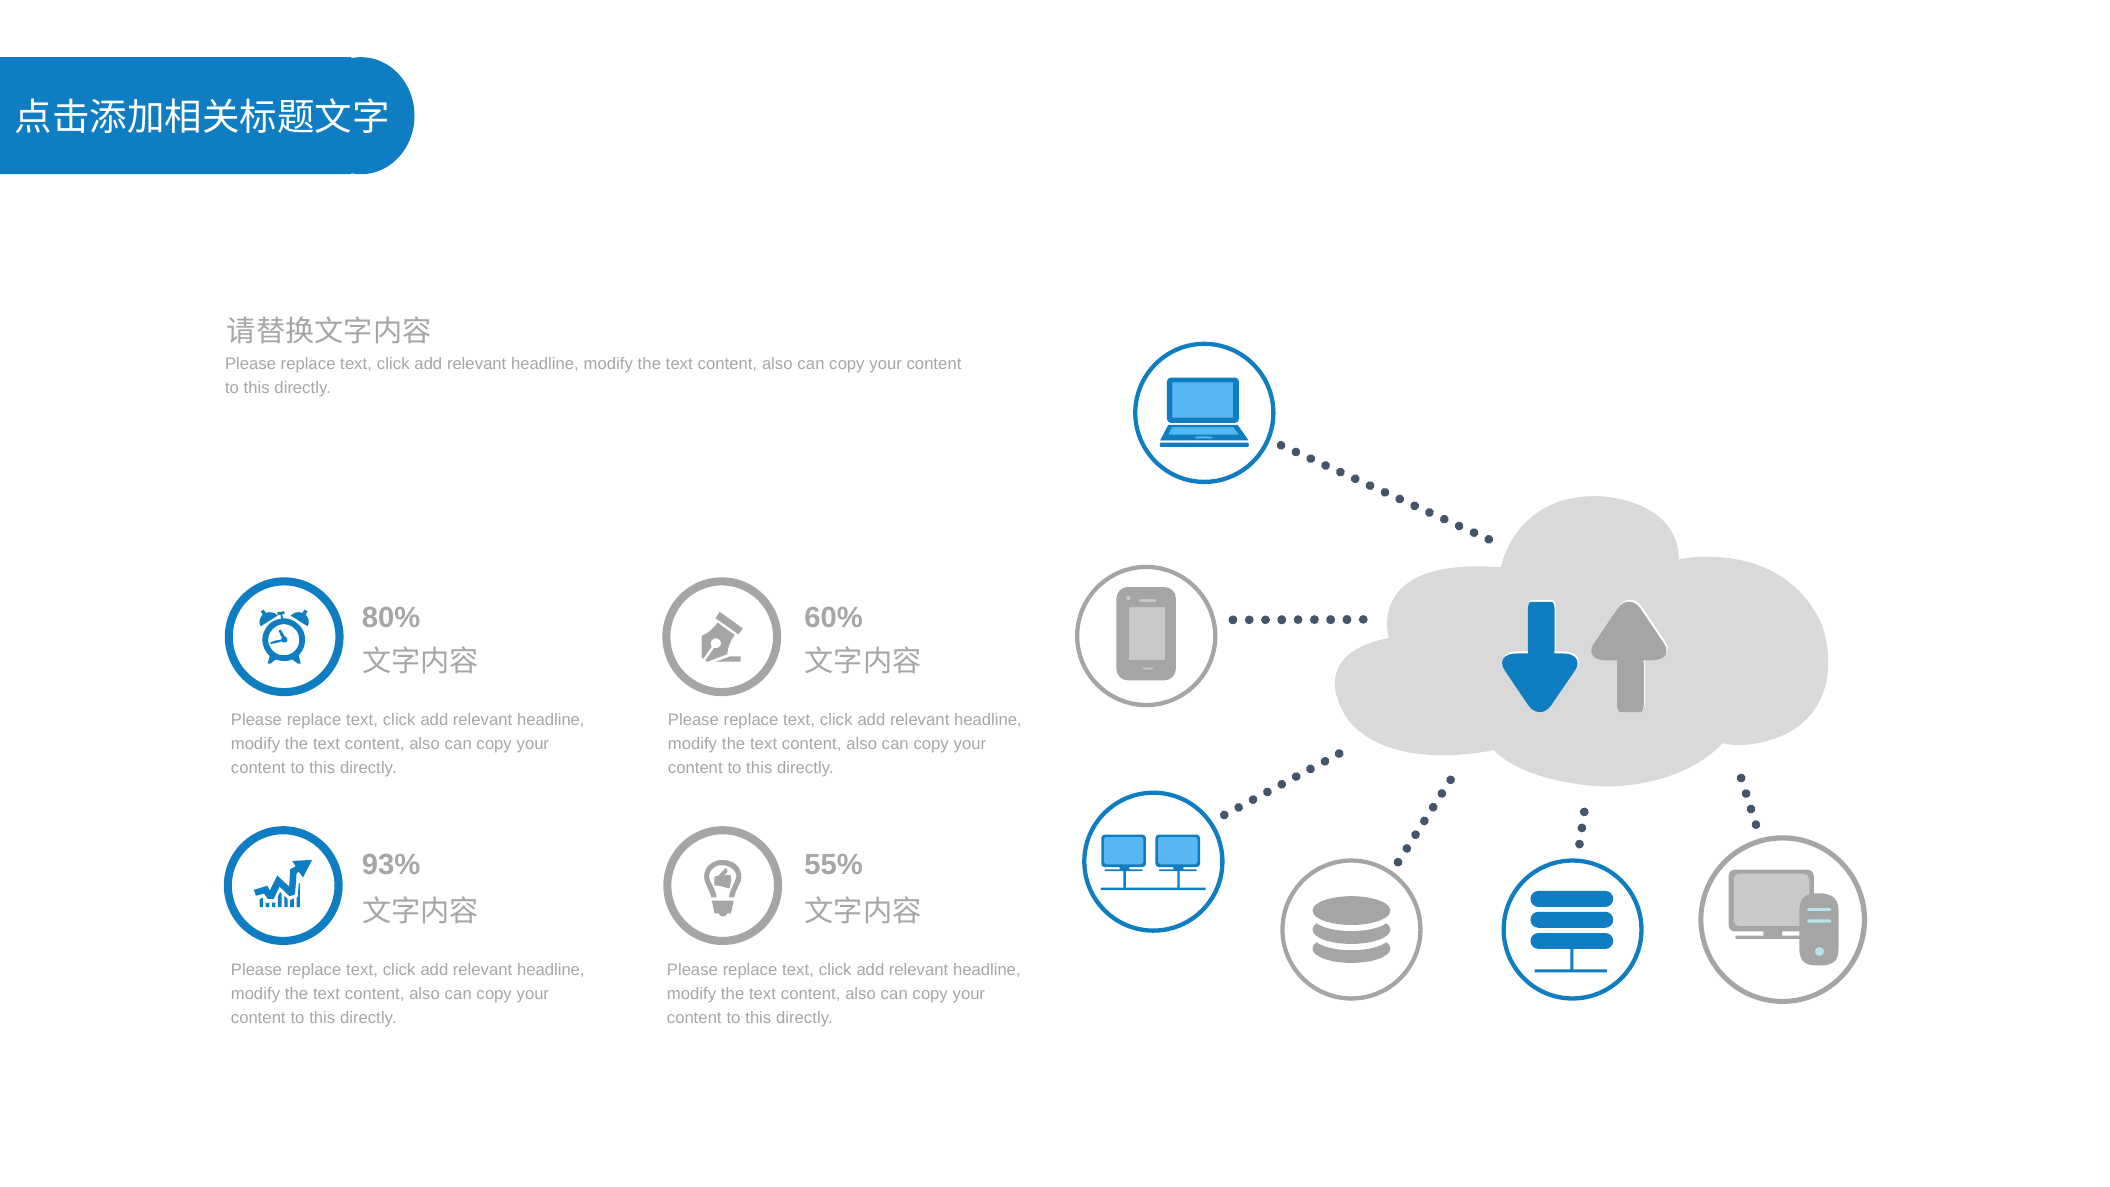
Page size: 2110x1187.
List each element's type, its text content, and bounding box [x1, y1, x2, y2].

text_box 文字内容 [347, 878, 494, 935]
text_box [284, 895, 288, 908]
text_box Please replace text, click add relevant headline, modify the text content, also can copy your content to this directly. [210, 341, 989, 405]
text_box [259, 897, 263, 908]
text_box 55% [789, 831, 878, 888]
text_box Please replace text, click add relevant headline, modify the text content, also can copy your content to this directly. [216, 947, 610, 1035]
text_box 文字内容 [789, 627, 937, 685]
text_box [661, 576, 783, 697]
text_box 文字内容 [347, 627, 494, 685]
text_box [290, 609, 309, 627]
text_box [223, 576, 345, 697]
text_box [222, 825, 344, 947]
text_box [296, 883, 300, 908]
text_box [253, 859, 313, 899]
text_box [711, 900, 734, 917]
text_box Please replace text, click add relevant headline, modify the text content, also can copy your content to this directly. [216, 697, 610, 785]
text_box 60% [789, 583, 878, 641]
text_box 文字内容 [789, 878, 937, 935]
text_box Please replace text, click add relevant headline, modify the text content, also can copy your content to this directly. [653, 697, 1047, 785]
text_box [704, 860, 742, 898]
text_box [701, 611, 743, 662]
text_box [662, 825, 784, 947]
text_box [290, 898, 294, 908]
text_box Please replace text, click add relevant headline, modify the text content, also can copy your content to this directly. [652, 947, 1046, 1035]
text_box [259, 609, 306, 664]
text_box 点击添加相关标题文字 [0, 85, 415, 146]
text_box 请替换文字内容 [212, 298, 447, 341]
text_box 93% [347, 831, 436, 888]
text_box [1075, 341, 1868, 1004]
text_box 80% [347, 583, 436, 641]
text_box [277, 892, 282, 908]
